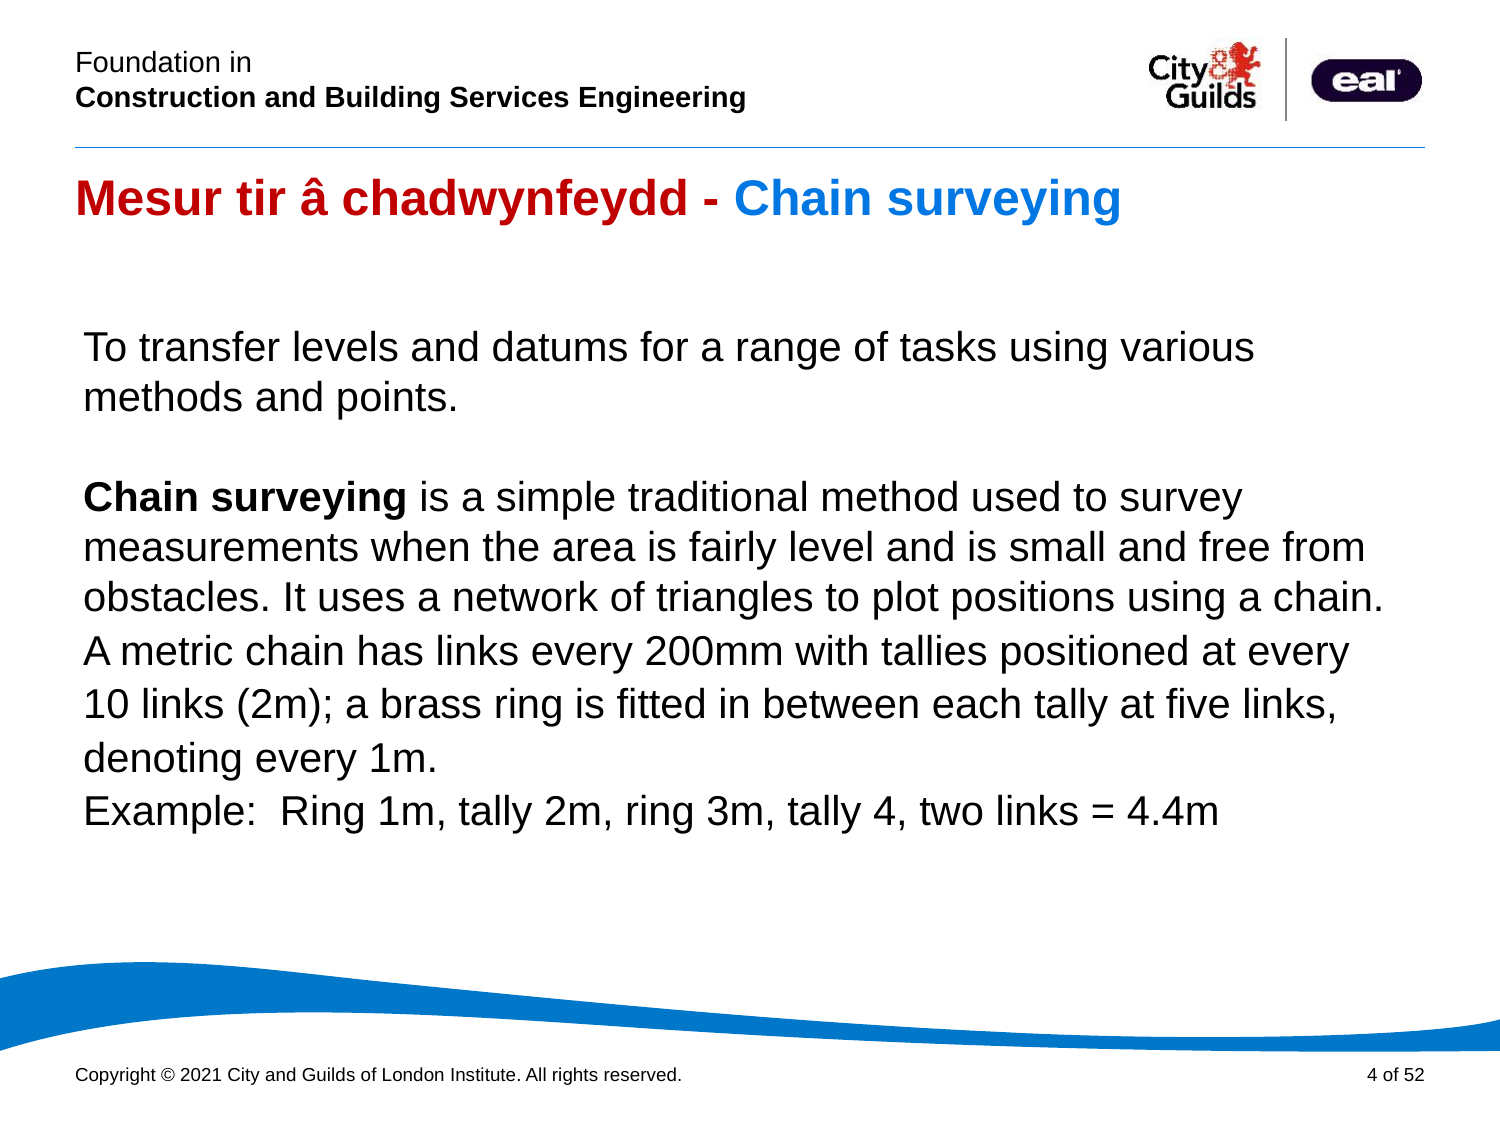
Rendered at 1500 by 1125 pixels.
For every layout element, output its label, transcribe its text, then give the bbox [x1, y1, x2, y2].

title Mesur tir â chadwynfeydd - Chain surveying [74, 165, 1426, 229]
picture [1149, 38, 1422, 121]
text_box To transfer levels and datums for a range of tasks using various methods and points. Chain surveying is a simple traditional method used to survey measurements when the area is fairly level and is small and free from obstacles. It uses a network of triangles to plot positions using a chain. A metric chain has links every 200mm with tallies positioned at every 10 links (2m); a brass ring is fitted in between each tally at five links, denoting every 1m. Example: Ring 1m, tally 2m, ring 3m, tally 4, two links = 4.4m [68, 312, 1424, 988]
